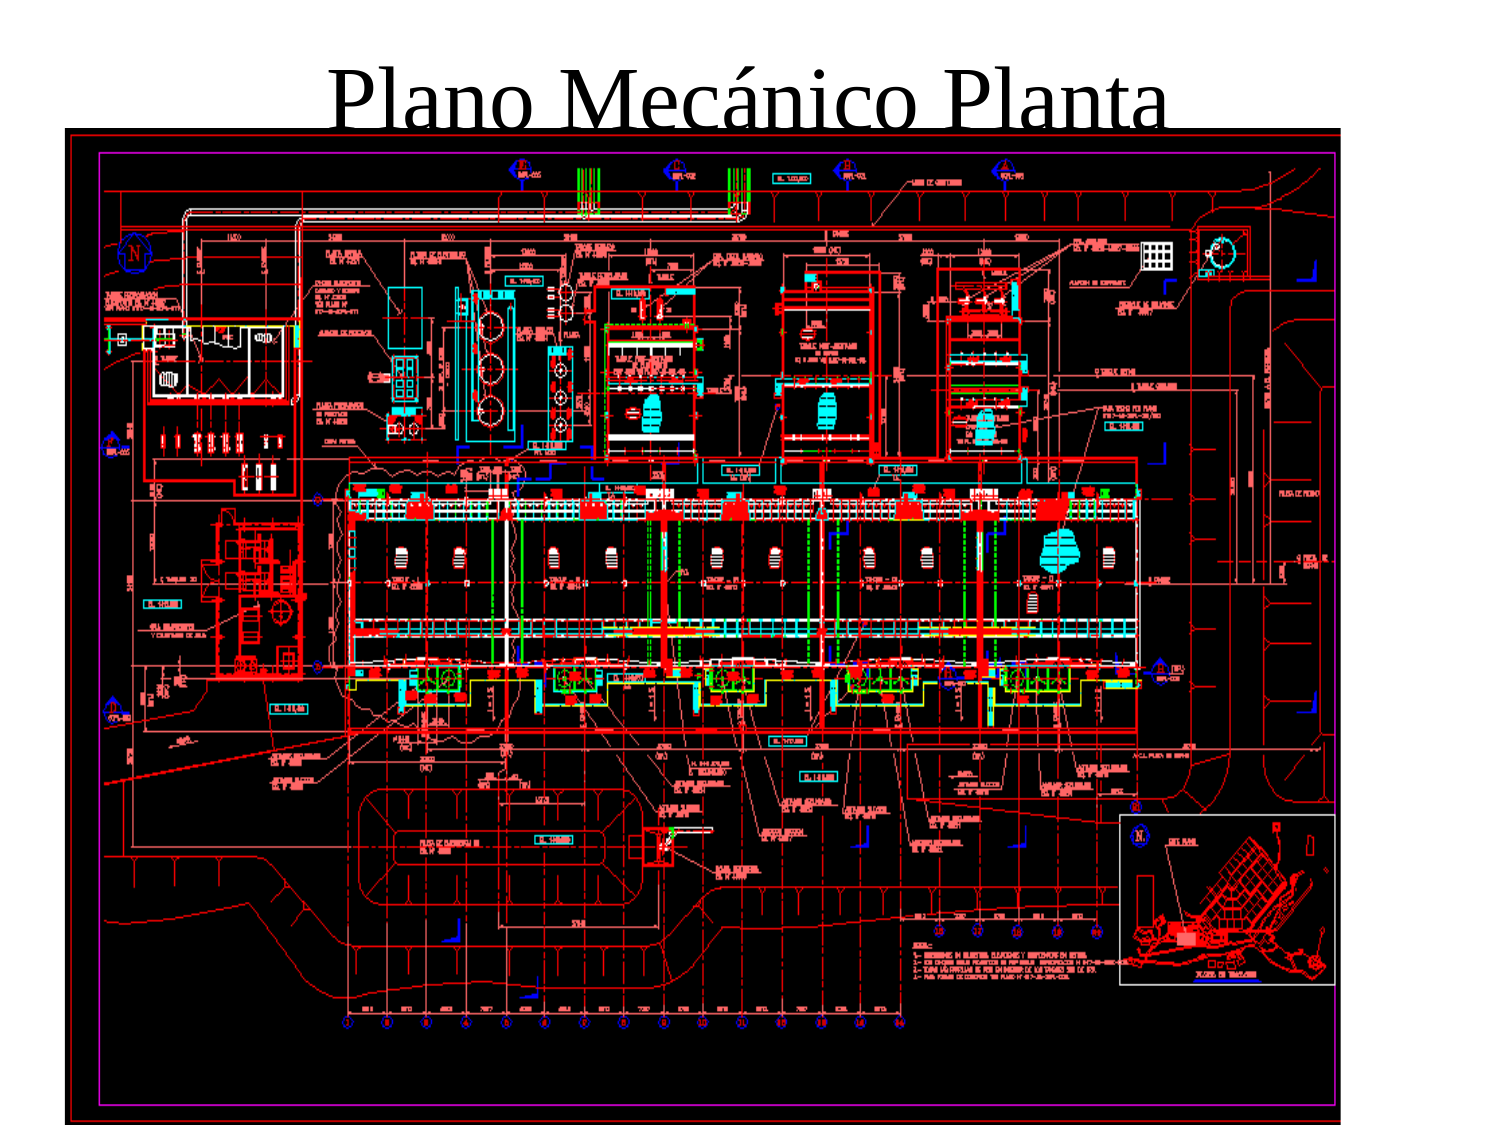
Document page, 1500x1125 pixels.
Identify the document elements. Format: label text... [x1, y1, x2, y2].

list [64, 128, 1341, 1125]
title Plano Mecánico Planta [111, 0, 1388, 188]
